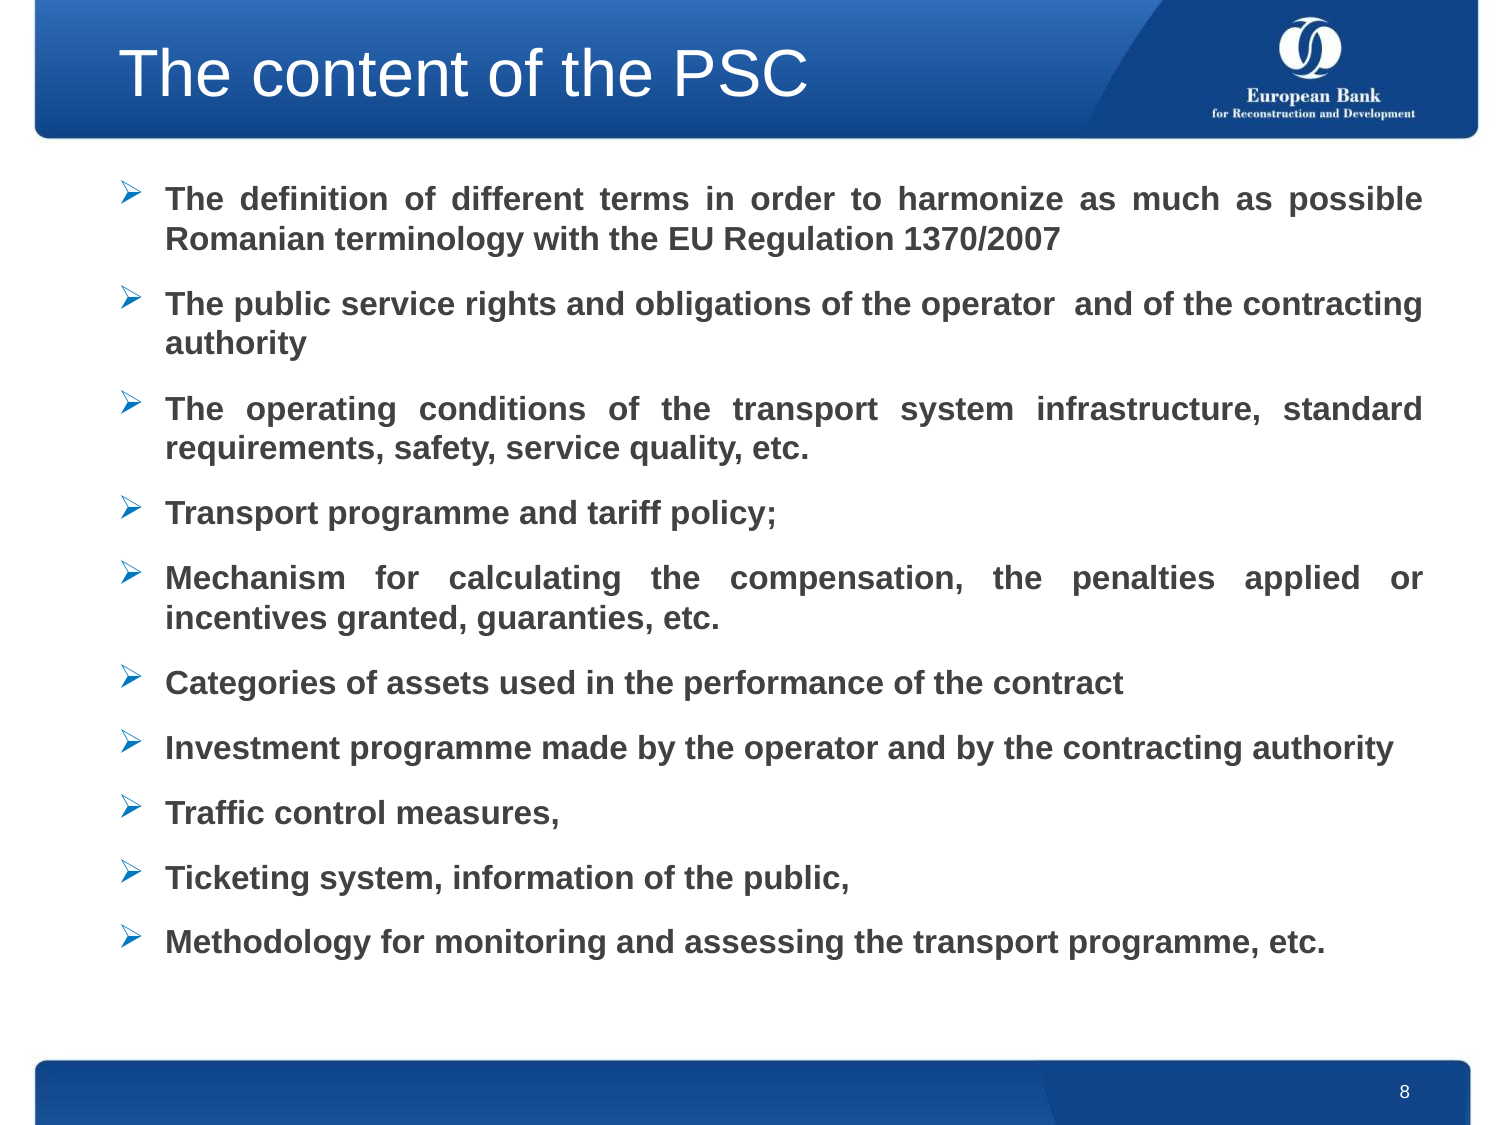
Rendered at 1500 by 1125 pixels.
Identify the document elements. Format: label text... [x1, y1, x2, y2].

list The definition of different terms in order to harmonize as much as possible Romanian terminology with the EU Regulation 1370/2007 The public service rights and obligations of the operator and of the contracting authority The operating conditions of the transport system infrastructure, standard requirements, safety, service quality, etc. Transport programme and tariff policy; Mechanism for calculating the compensation, the penalties applied or incentives granted, guaranties, etc. Categories of assets used in the performance of the contract Investment programme made by the operator and by the contracting authority Traffic control measures, Ticketing system, information of the public, Methodology for monitoring and assessing the transport programme, etc. [118, 177, 1425, 975]
title The content of the PSC [118, 0, 1158, 140]
picture [0, 0, 1500, 1125]
slide_number 8 [1074, 1061, 1425, 1122]
